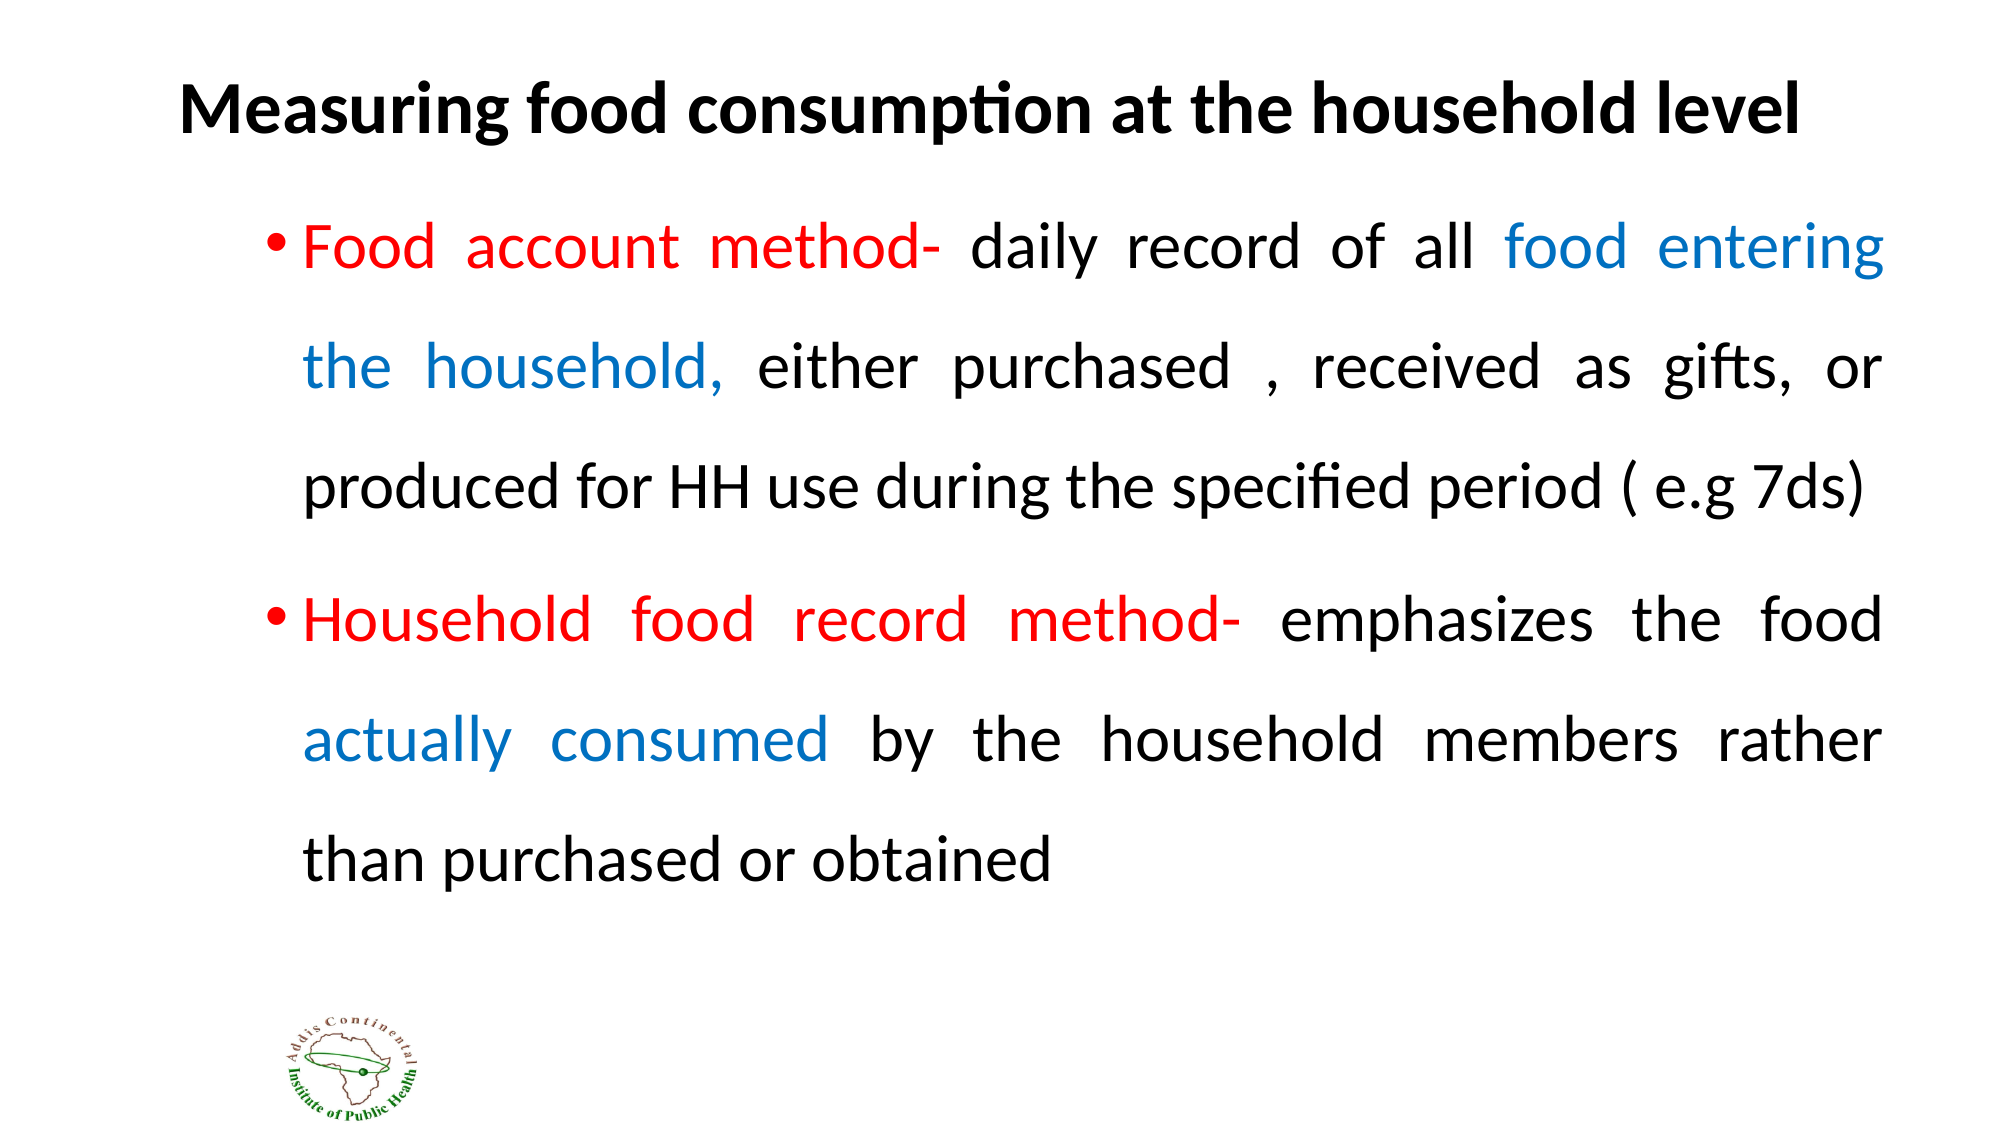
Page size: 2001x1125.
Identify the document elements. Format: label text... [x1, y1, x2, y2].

list Food account method- daily record of all food entering the household, either purchased , received as gifts, or produced for HH use during the specified period ( e.g 7ds) Household food record method- emphasizes the food actually consumed by the household members rather than purchased or obtained [99, 154, 1900, 1005]
title Measuring food consumption at the household level [99, 45, 1900, 154]
picture [281, 1015, 421, 1125]
